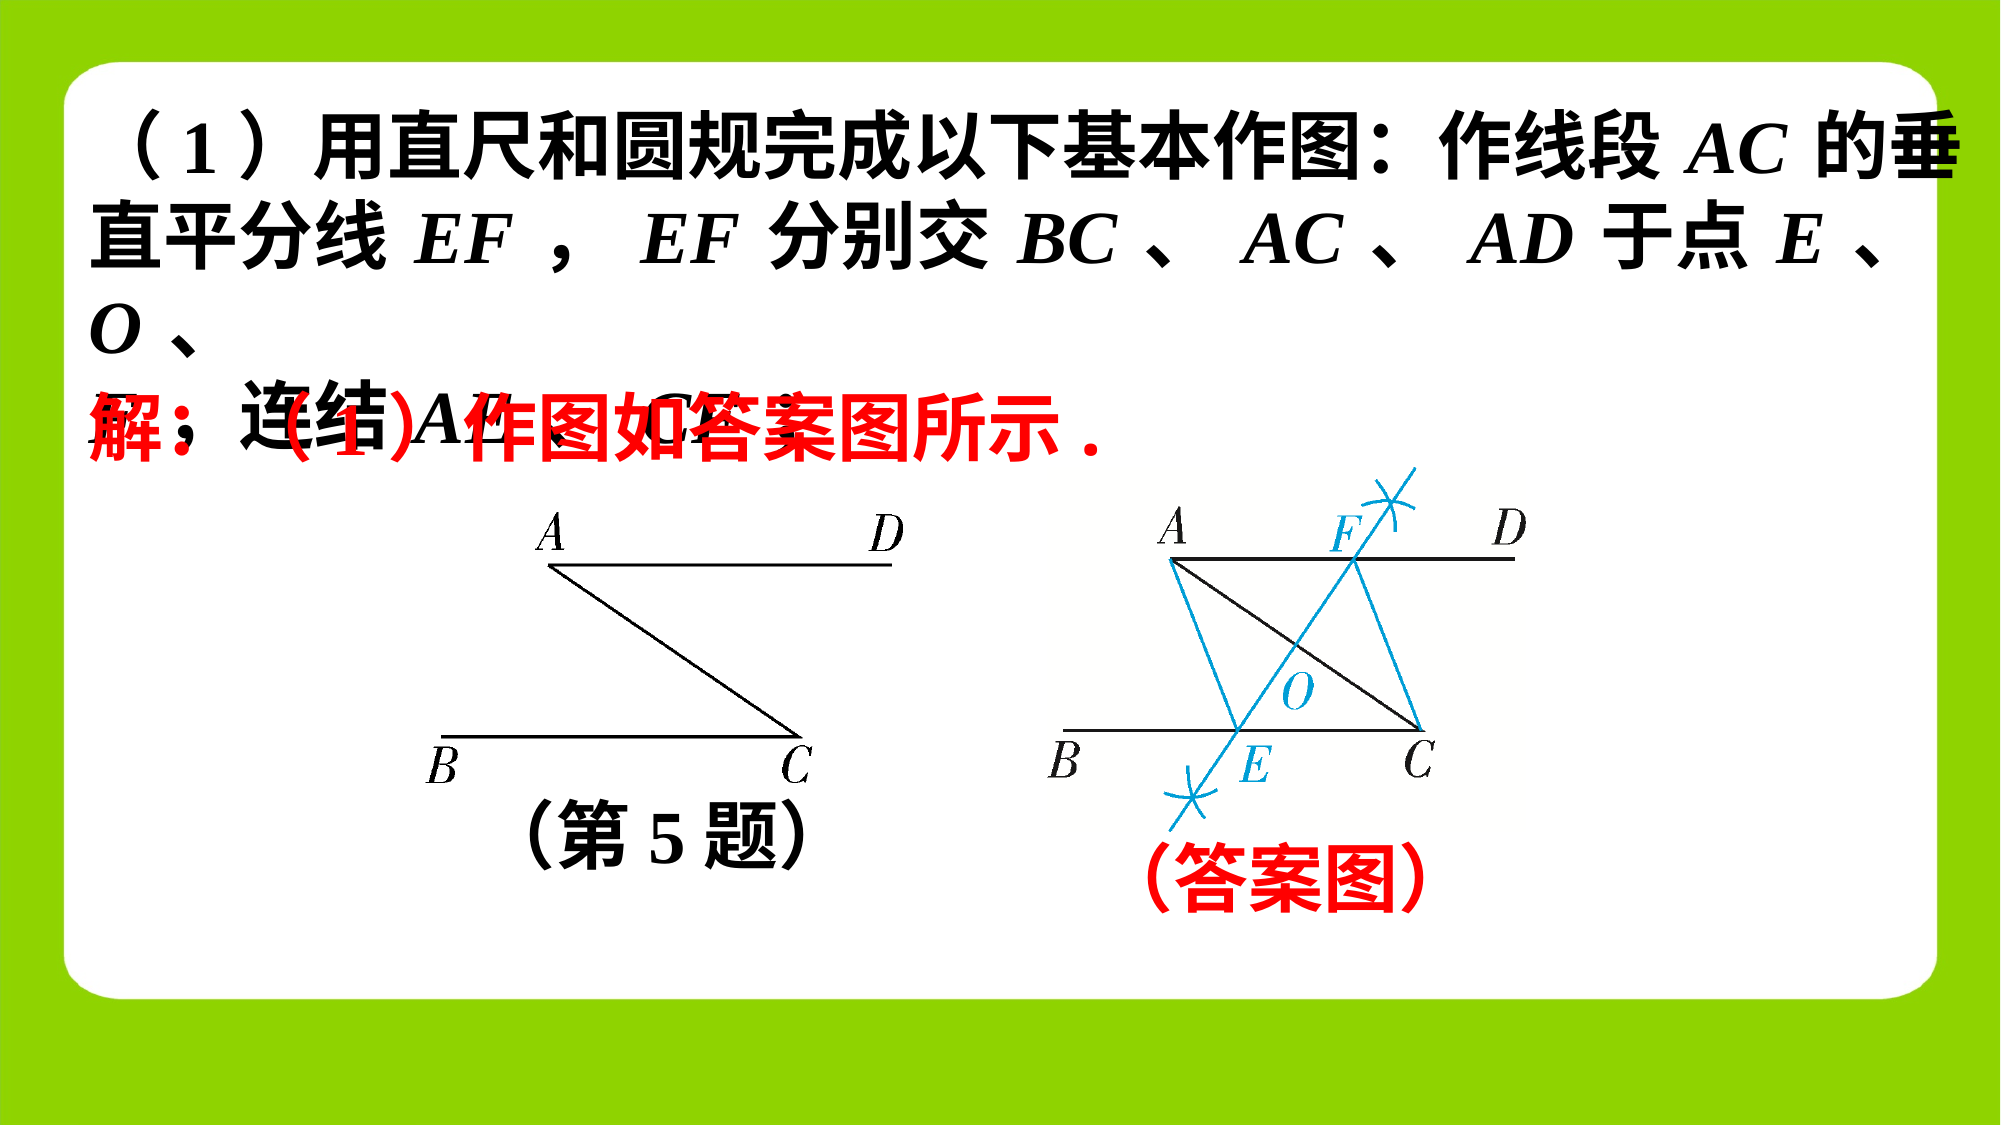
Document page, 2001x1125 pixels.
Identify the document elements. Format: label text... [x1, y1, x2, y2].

text_box （答案图） [1096, 832, 1477, 923]
text_box （1）用直尺和圆规完成以下基本作图：作线段AC的垂 直平分线EF，EF分别交BC、AC、AD于点E、O、 F，连结AE、CF； [88, 99, 1974, 372]
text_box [425, 512, 903, 880]
picture [0, 0, 2001, 1125]
text_box 解：（1）作图如答案图所示. [88, 380, 1077, 471]
